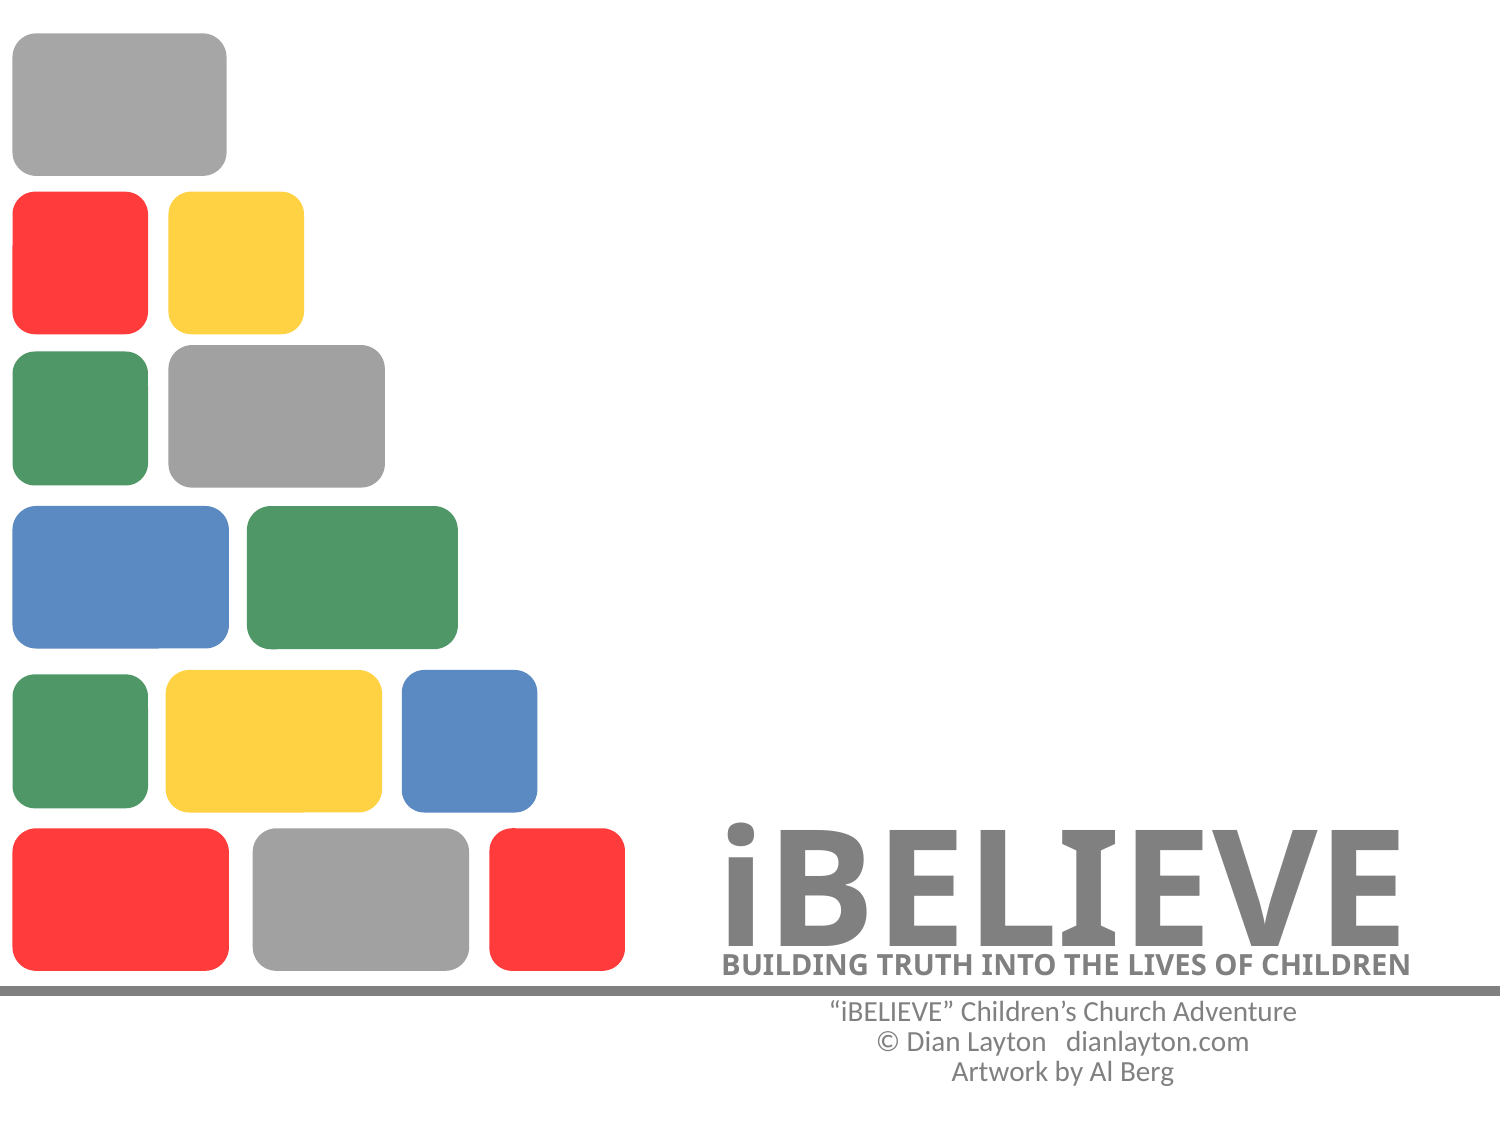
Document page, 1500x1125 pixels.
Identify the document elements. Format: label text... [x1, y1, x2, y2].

text_box “iBELIEVE” Children’s Church Adventure © Dian Layton dianlayton.com Artwork by Al Berg [706, 1003, 1420, 1095]
text_box “iBelieve” Children’s Church Adventure © Dian Layton iheartadventuresinc@gmail.com Artwork by Al Berg [782, 1003, 1496, 1099]
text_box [12, 33, 626, 972]
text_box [609, 776, 1500, 990]
